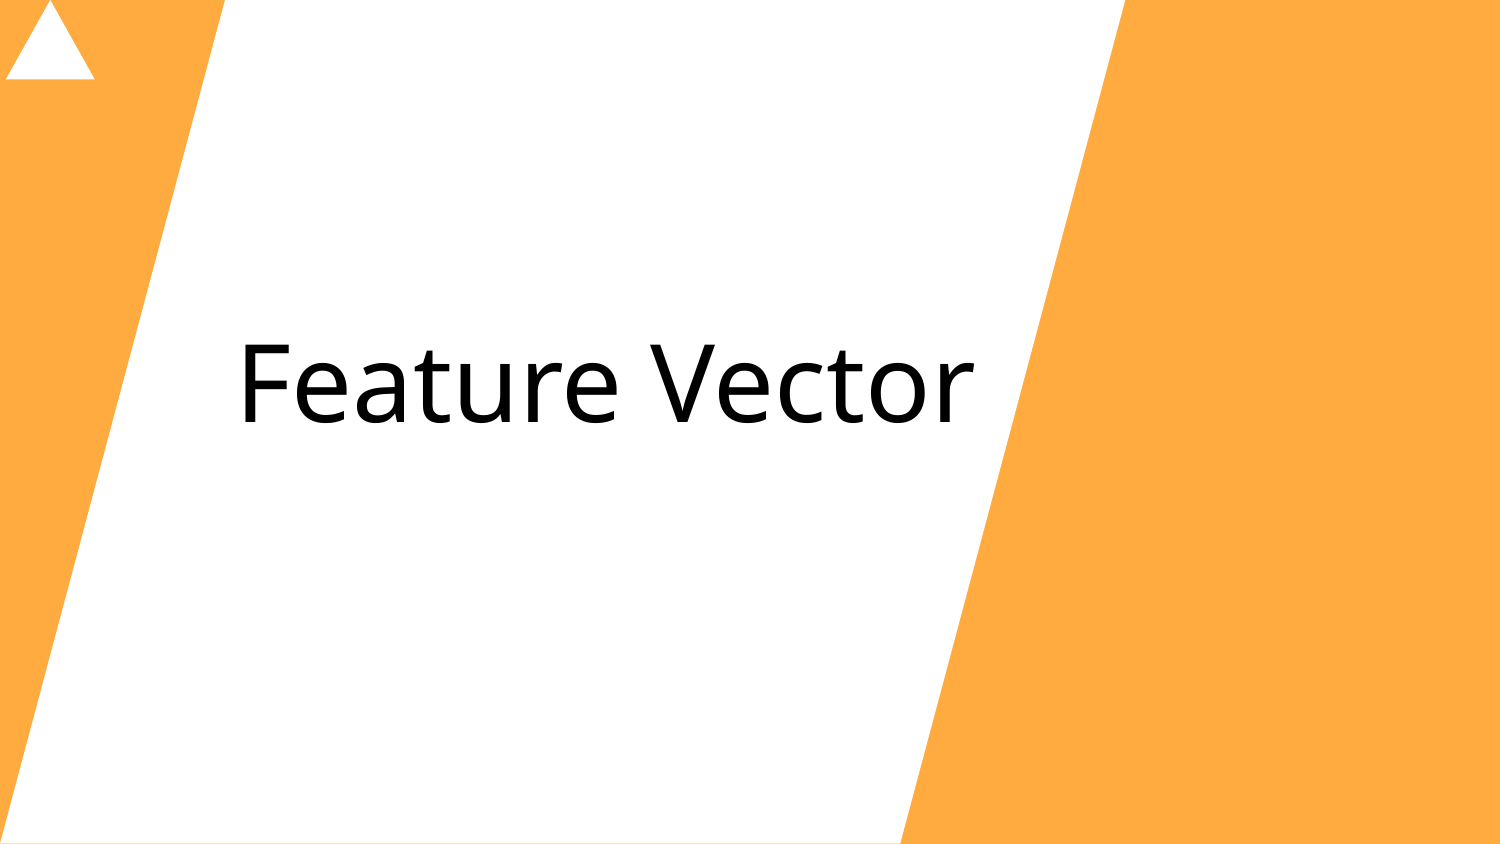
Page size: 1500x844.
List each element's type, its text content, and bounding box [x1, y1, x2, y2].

title Feature Vector [51, 45, 1161, 459]
